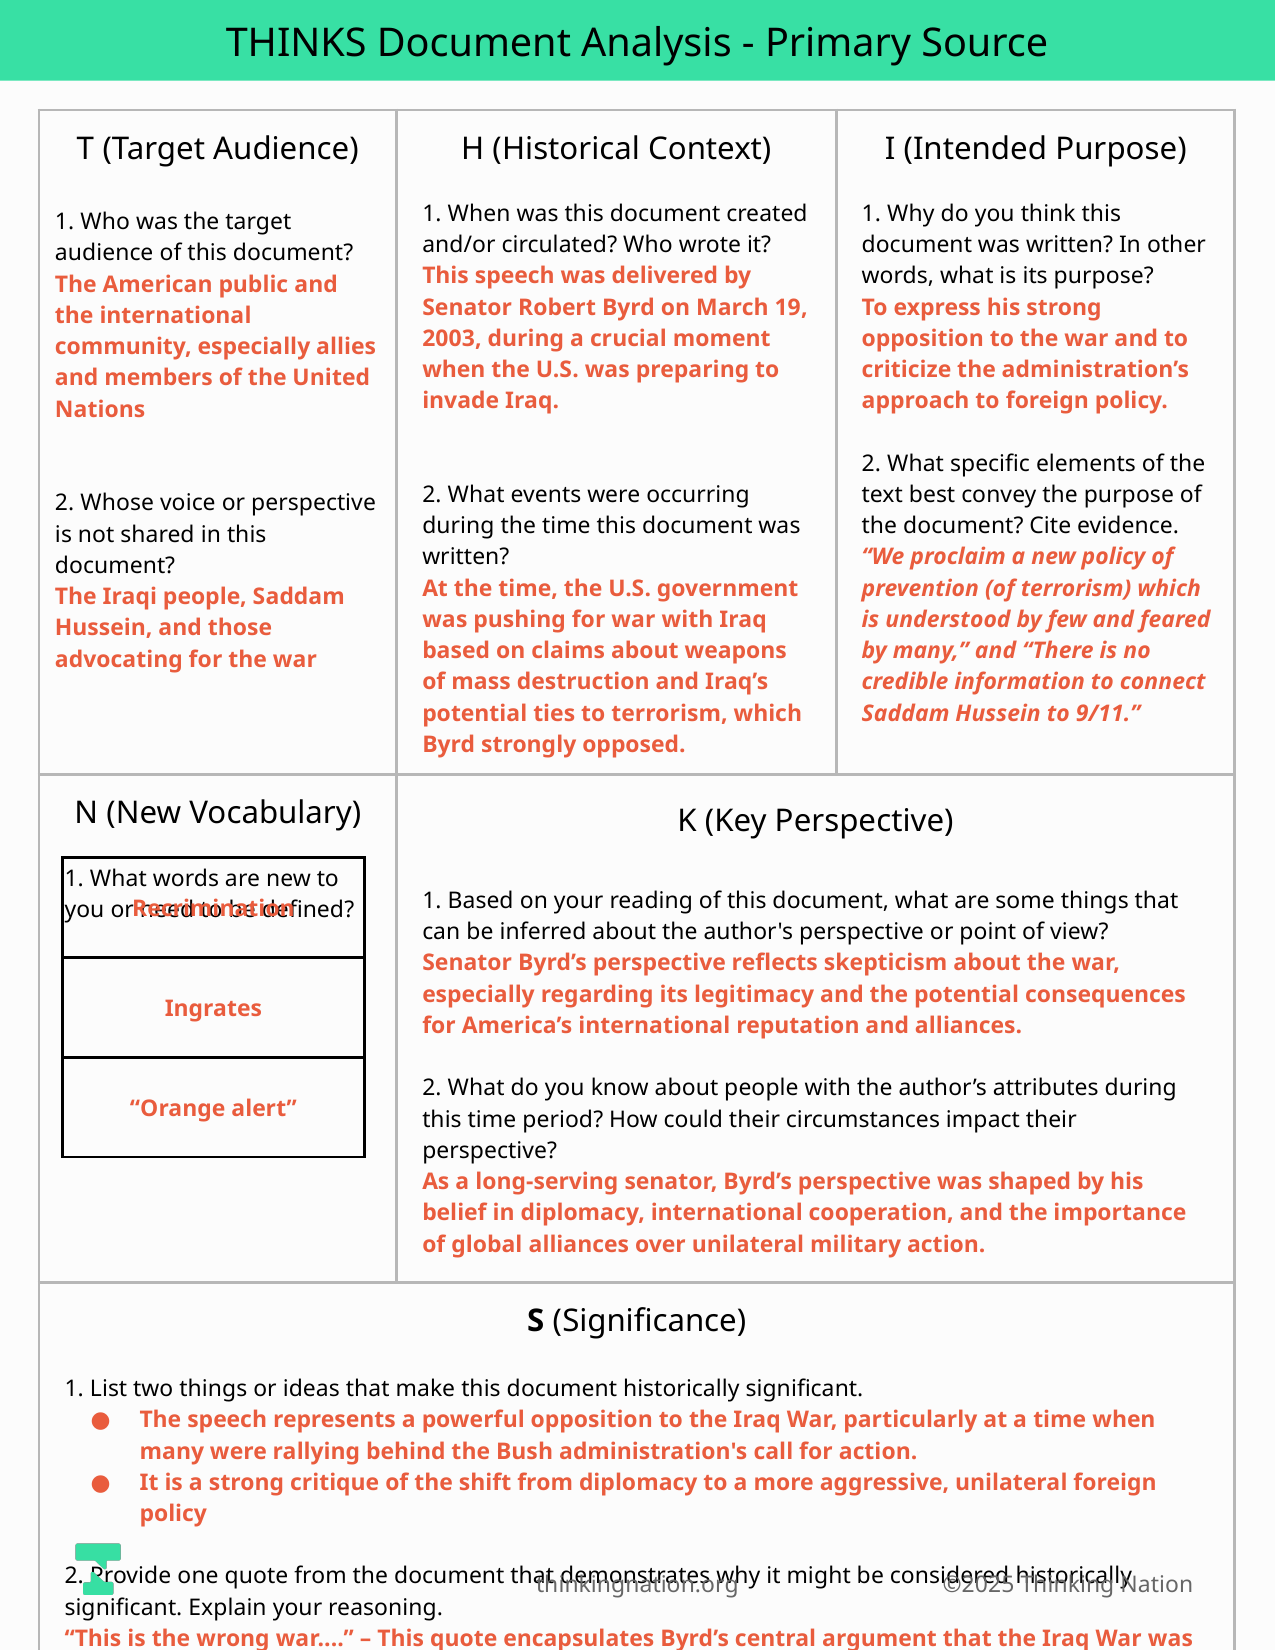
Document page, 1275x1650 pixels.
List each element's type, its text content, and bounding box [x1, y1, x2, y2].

table_cell Ingrates [64, 959, 363, 1056]
table_cell N (New Vocabulary) 1. What words are new to you or need to be defined? [40, 776, 395, 1281]
table_cell “Orange alert” [64, 1059, 363, 1156]
text_box THINKS Document Analysis - Primary Source [0, 0, 1275, 81]
text_box ©2025 Thinking Nation [907, 1553, 1210, 1605]
table_cell S (Significance) 1. List two things or ideas that make this document historically significant. The speech represents a powerful opposition to the Iraq War, particularly at a time when many were rallying behind the Bush administration's call for action. It is a strong critique of the shift from diplomacy to a more aggressive, unilateral foreign policy 2. Provide one quote from the document that demonstrates why it might be considered historically significant. Explain your reasoning. “This is the wrong war....” – This quote encapsulates Byrd’s central argument that the Iraq War was misdirected, critiquing both the rationale and the execution of U.S. foreign policy. [40, 1284, 1233, 1650]
table_cell K (Key Perspective) 1. Based on your reading of this document, what are some things that can be inferred about the author's perspective or point of view? Senator Byrd’s perspective reflects skepticism about the war, especially regarding its legitimacy and the potential consequences for America’s international reputation and alliances. 2. What do you know about people with the author’s attributes during this time period? How could their circumstances impact their perspective? As a long-serving senator, Byrd’s perspective was shaped by his belief in diplomacy, international cooperation, and the importance of global alliances over unilateral military action. [398, 776, 1233, 1281]
picture [62, 1533, 134, 1605]
text_box thinkingnation.org [486, 1553, 789, 1605]
table_header Recrimination [64, 859, 363, 956]
table_header T (Target Audience) 1. Who was the target audience of this document? The American public and the international community, especially allies and members of the United Nations 2. Whose voice or perspective is not shared in this document? The Iraqi people, Saddam Hussein, and those advocating for the war [40, 111, 395, 773]
table_header I (Intended Purpose) 1. Why do you think this document was written? In other words, what is its purpose? To express his strong opposition to the war and to criticize the administration’s approach to foreign policy. 2. What specific elements of the text best convey the purpose of the document? Cite evidence. “We proclaim a new policy of prevention (of terrorism) which is understood by few and feared by many,” and “There is no credible information to connect Saddam Hussein to 9/11.” [838, 111, 1233, 773]
table_header H (Historical Context) 1. When was this document created and/or circulated? Who wrote it? This speech was delivered by Senator Robert Byrd on March 19, 2003, during a crucial moment when the U.S. was preparing to invade Iraq. 2. What events were occurring during the time this document was written? At the time, the U.S. government was pushing for war with Iraq based on claims about weapons of mass destruction and Iraq’s potential ties to terrorism, which Byrd strongly opposed. [398, 111, 835, 773]
